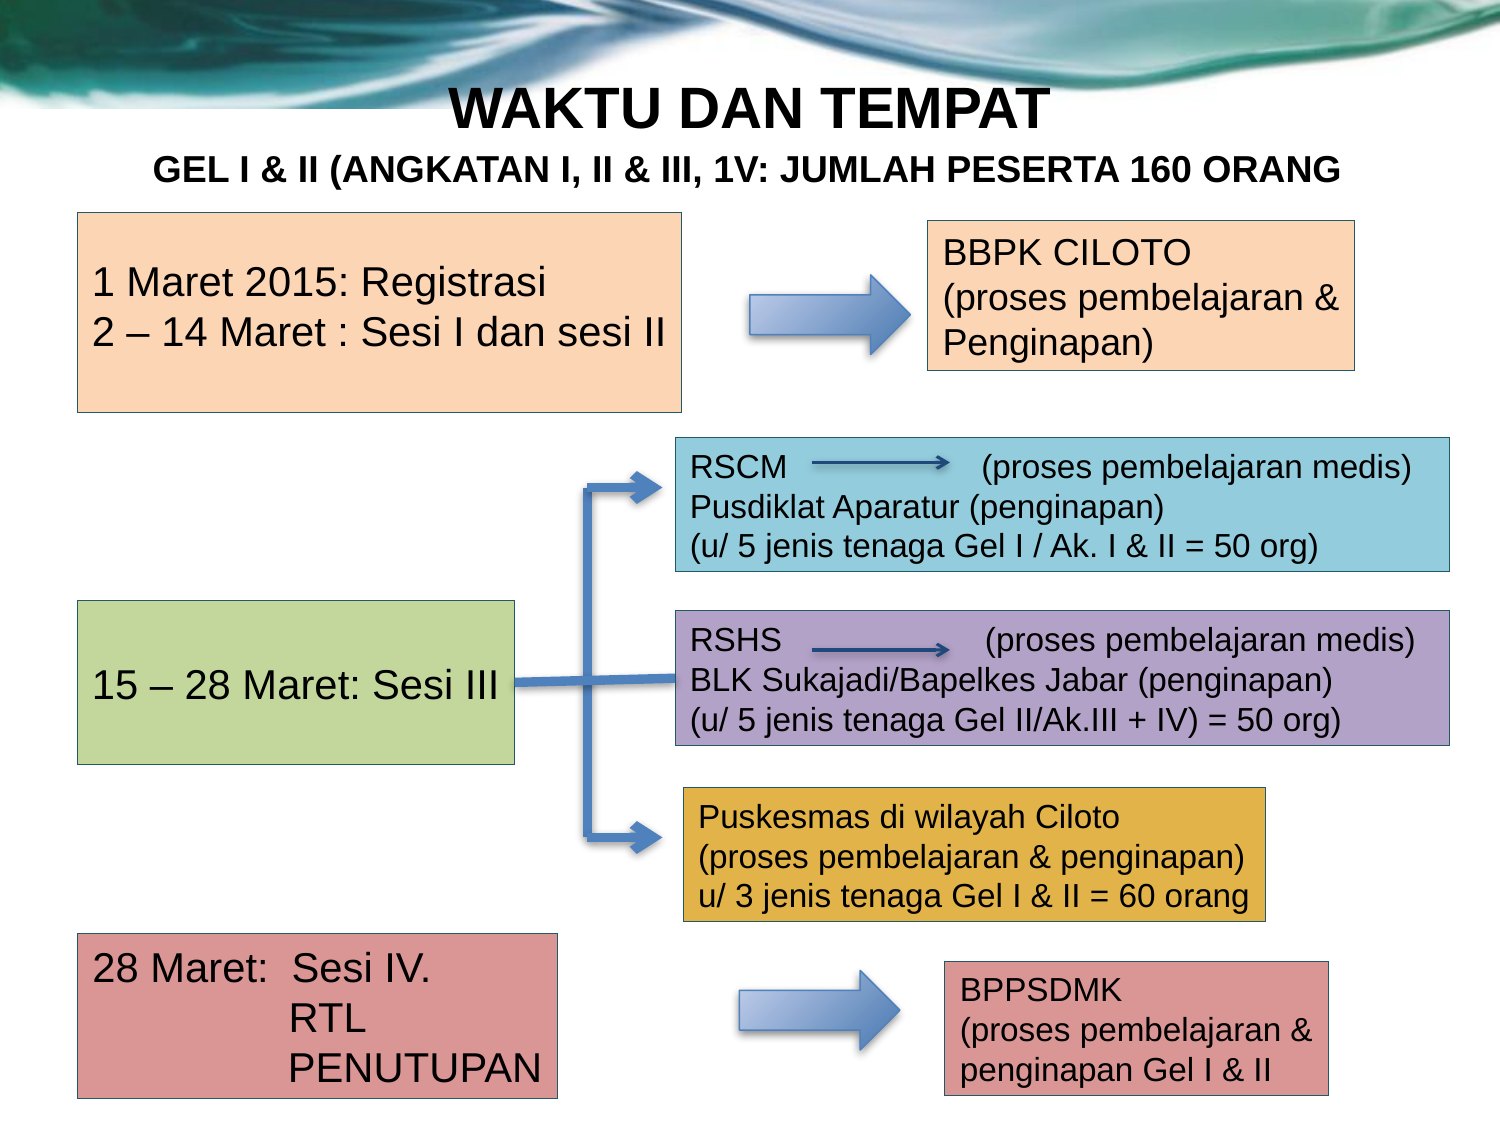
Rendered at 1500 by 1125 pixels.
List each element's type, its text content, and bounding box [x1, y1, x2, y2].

picture [0, 0, 1500, 109]
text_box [516, 678, 676, 684]
text_box 15 – 28 Maret: Sesi III [77, 600, 515, 765]
text_box BPPSDMK (proses pembelajaran & penginapan Gel I & II [944, 961, 1329, 1096]
text_box 1 Maret 2015: Registrasi 2 – 14 Maret : Sesi I dan sesi II [77, 212, 682, 413]
text_box BBPK CILOTO (proses pembelajaran & Penginapan) [927, 220, 1355, 371]
text_box [738, 969, 901, 1051]
text_box RSCM (proses pembelajaran medis) Pusdiklat Aparatur (penginapan) (u/ 5 jenis tenaga Gel I / Ak. I & II = 50 org) [675, 437, 1450, 572]
text_box Puskesmas di wilayah Ciloto (proses pembelajaran & penginapan) u/ 3 jenis tenaga Gel I & II = 60 orang [683, 787, 1266, 922]
text_box 28 Maret: Sesi IV. RTL PENUTUPAN [77, 933, 558, 1099]
text_box [749, 274, 911, 356]
text_box RSHS (proses pembelajaran medis) BLK Sukajadi/Bapelkes Jabar (penginapan) (u/ 5 jenis tenaga Gel II/Ak.III + IV) = 50 org) [675, 610, 1450, 746]
text_box GEL I & II (ANGKATAN I, II & III, 1V: JUMLAH PESERTA 160 ORANG [138, 137, 1358, 198]
title WAKTU DAN TEMPAT [75, 62, 1425, 213]
